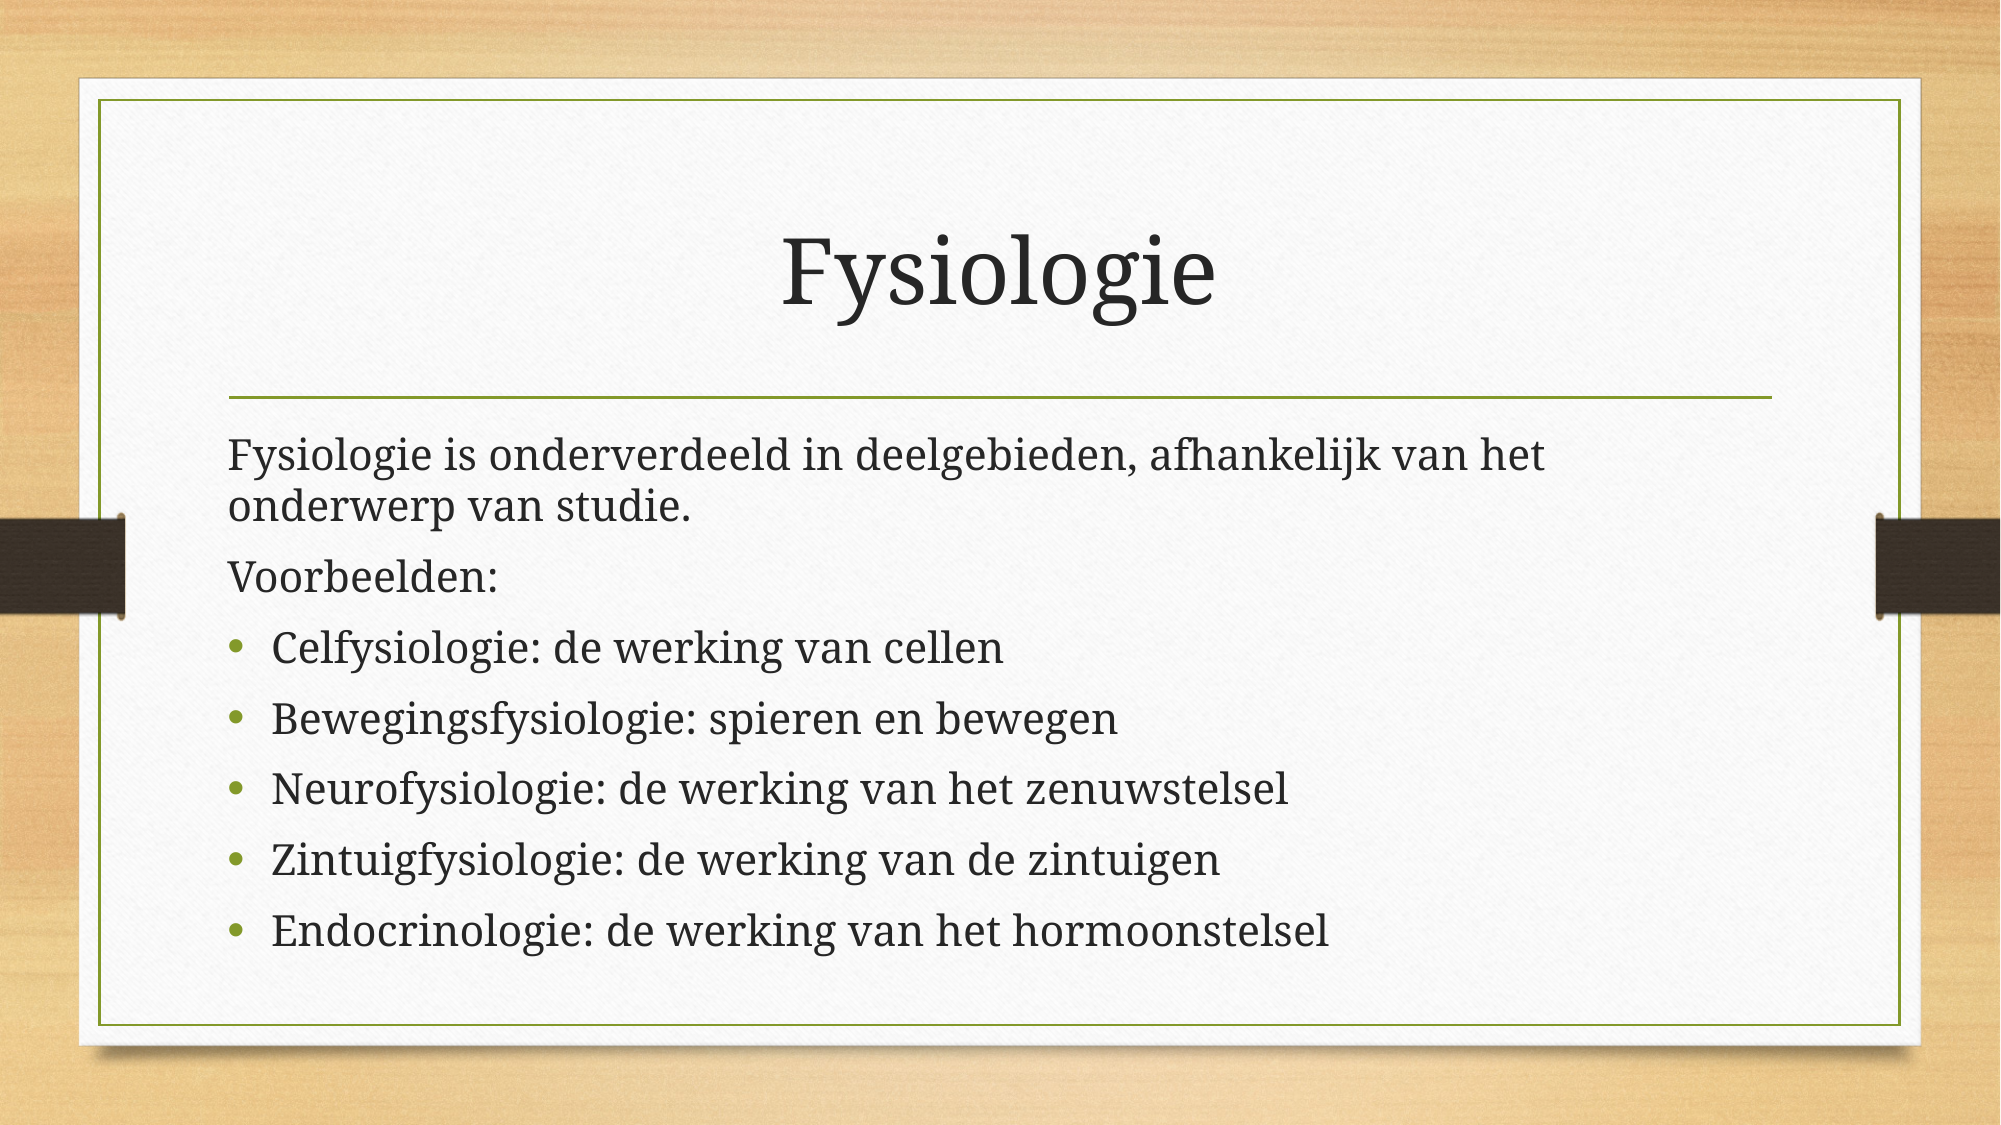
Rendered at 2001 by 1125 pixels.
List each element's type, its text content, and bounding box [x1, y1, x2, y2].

title Fysiologie [212, 161, 1788, 375]
picture [0, 0, 2001, 1125]
list Fysiologie is onderverdeeld in deelgebieden, afhankelijk van het onderwerp van studie. Voorbeelden: Celfysiologie: de werking van cellen Bewegingsfysiologie: spieren en bewegen Neurofysiologie: de werking van het zenuwstelsel Zintuigfysiologie: de werking van de zintuigen Endocrinologie: de werking van het hormoonstelsel [212, 419, 1788, 964]
